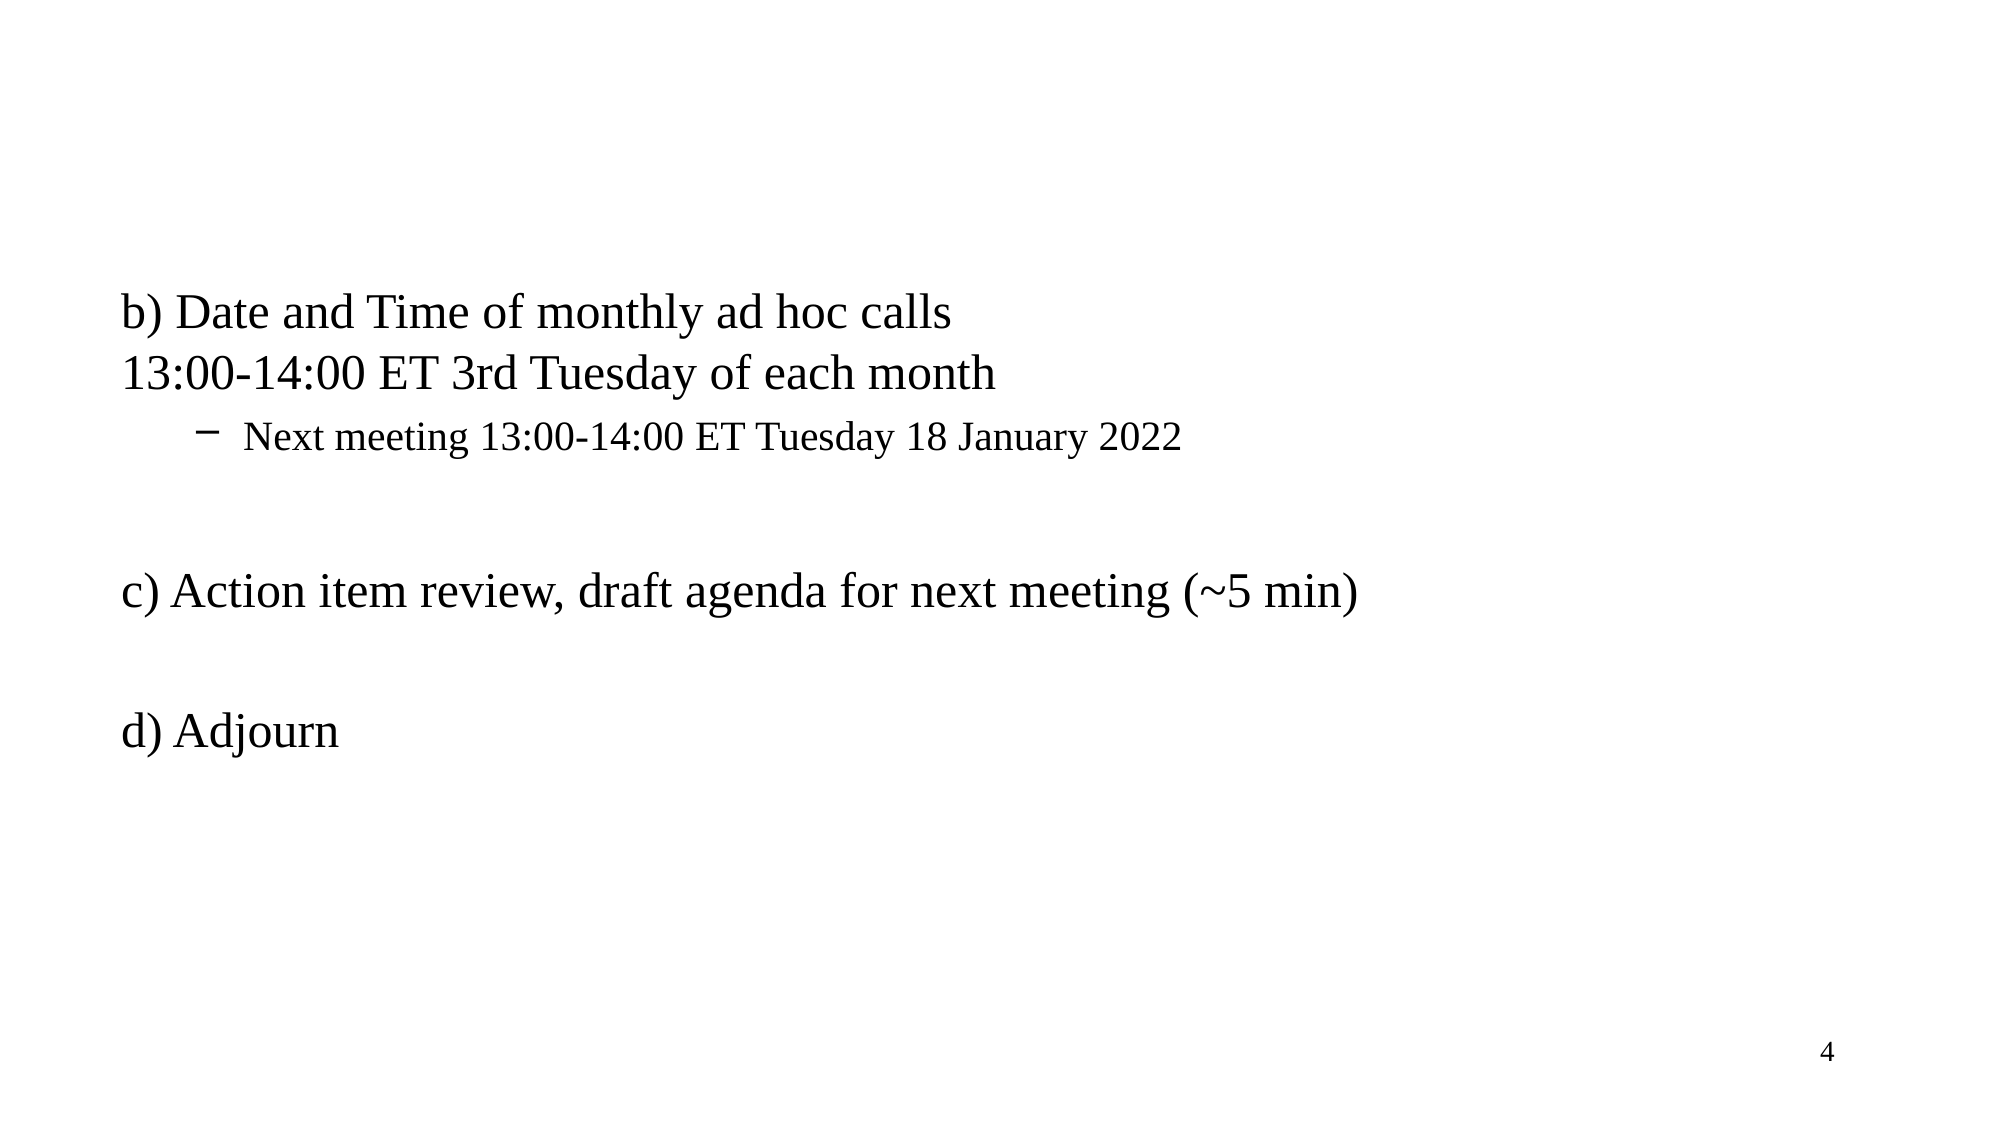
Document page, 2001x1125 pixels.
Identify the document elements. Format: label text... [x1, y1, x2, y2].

slide_number 4 [1433, 1024, 1851, 1101]
list b) Date and Time of monthly ad hoc calls 13:00-14:00 ET 3rd Tuesday of each month Next meeting 13:00-14:00 ET Tuesday 18 January 2022 c) Action item review, draft agenda for next meeting (~5 min) d) Adjourn [105, 262, 1894, 1026]
